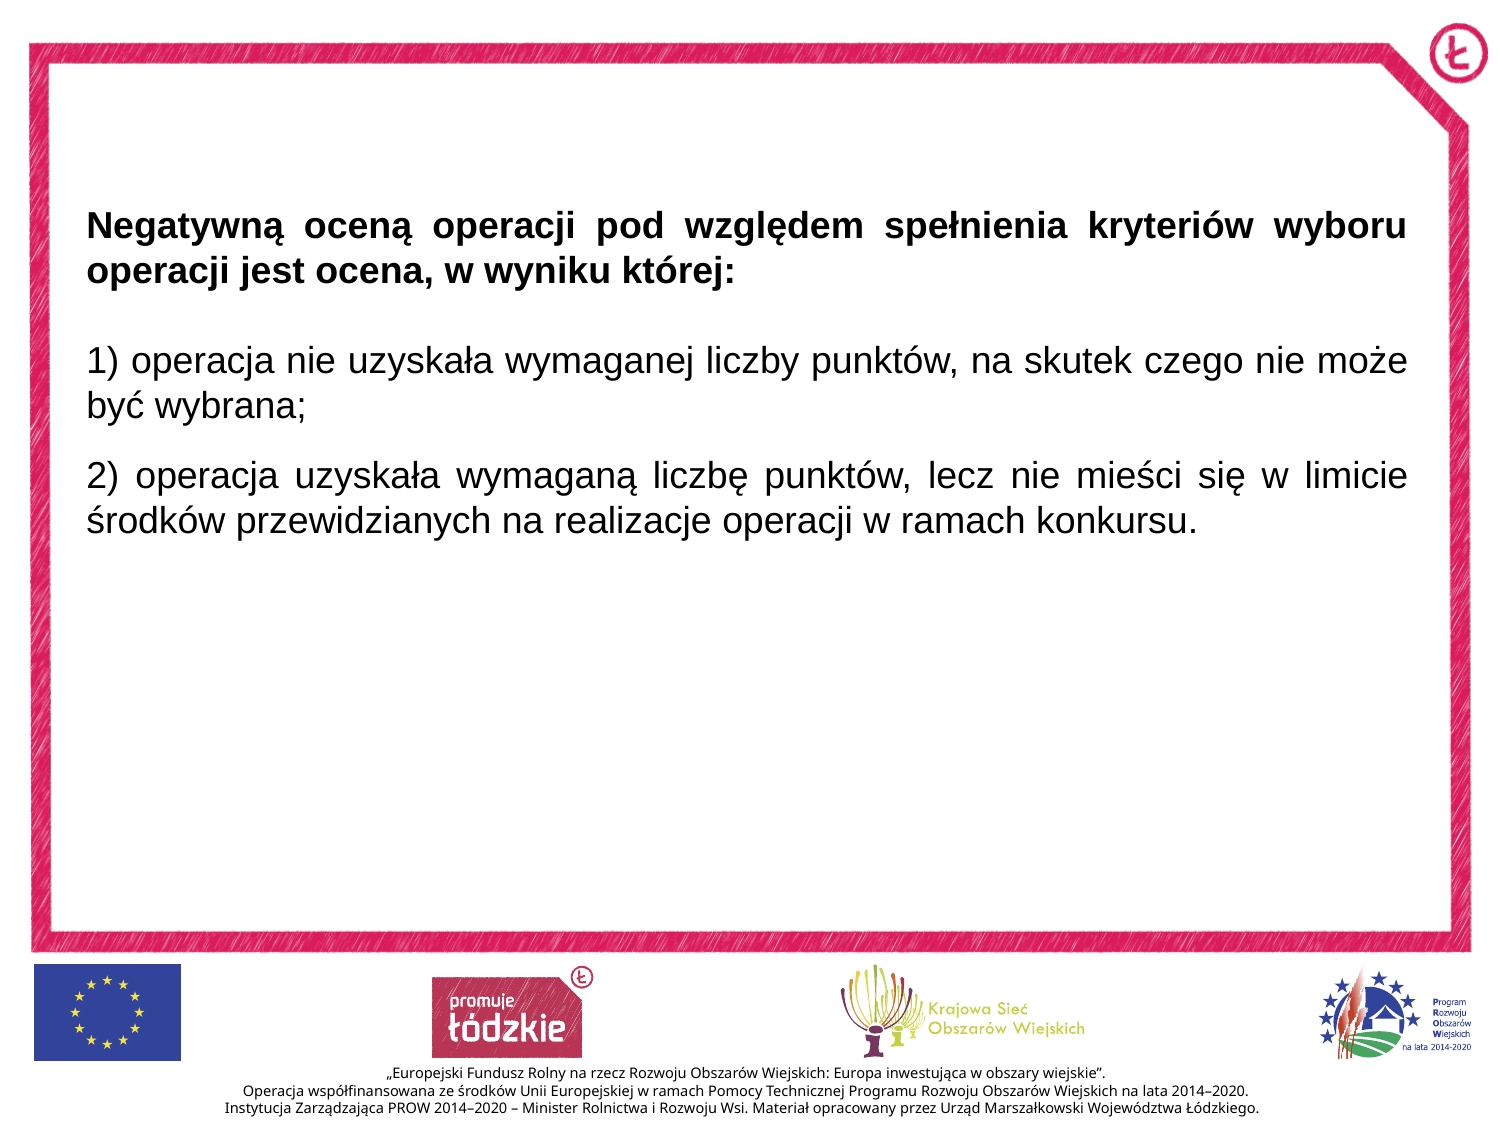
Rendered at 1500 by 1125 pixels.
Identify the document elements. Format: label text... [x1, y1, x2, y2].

picture [32, 959, 1474, 1063]
picture [29, 23, 1489, 953]
text_box „Europejski Fundusz Rolny na rzecz Rozwoju Obszarów Wiejskich: Europa inwestująca w obszary wiejskie”. Operacja współfinansowana ze środków Unii Europejskiej w ramach Pomocy Technicznej Programu Rozwoju Obszarów Wiejskich na lata 2014–2020. Instytucja Zarządzająca PROW 2014–2020 – Minister Rolnictwa i Rozwoju Wsi. Materiał opracowany przez Urząd Marszałkowski Województwa Łódzkiego. [209, 1071, 1283, 1124]
